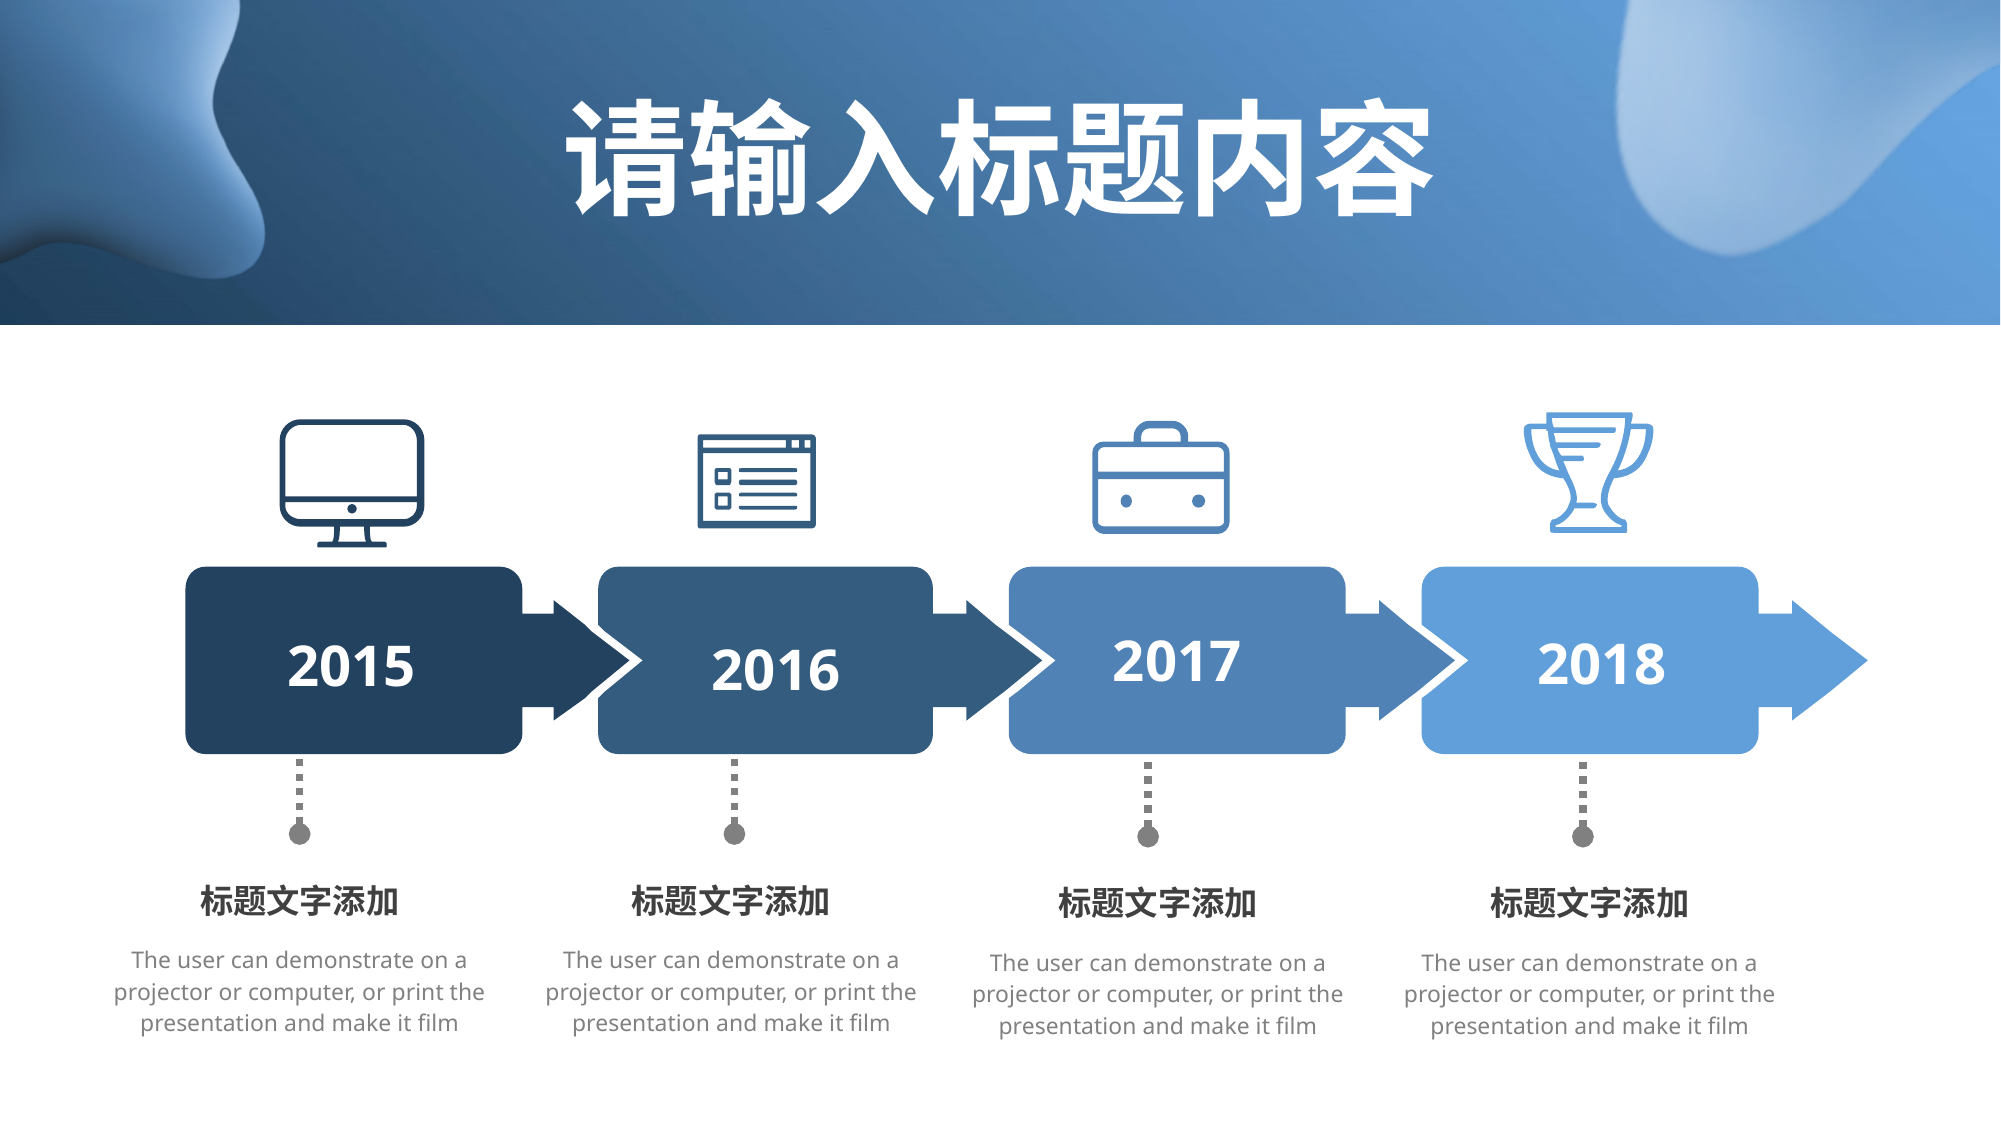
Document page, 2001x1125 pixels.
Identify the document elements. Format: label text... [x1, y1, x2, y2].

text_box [928, 874, 1360, 1062]
text_box [185, 566, 630, 755]
picture [0, 0, 2001, 325]
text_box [1092, 420, 1230, 534]
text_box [1360, 874, 1820, 1062]
text_box [1008, 566, 1456, 755]
text_box [598, 566, 1043, 755]
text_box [279, 419, 425, 548]
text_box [69, 872, 501, 1059]
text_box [501, 872, 962, 1059]
text_box 2015 [272, 622, 431, 705]
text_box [697, 434, 816, 529]
text_box [1523, 412, 1654, 533]
text_box 2016 [696, 626, 856, 709]
text_box [1421, 566, 1868, 755]
text_box 2017 [1098, 617, 1257, 700]
text_box 2018 [1522, 621, 1682, 704]
